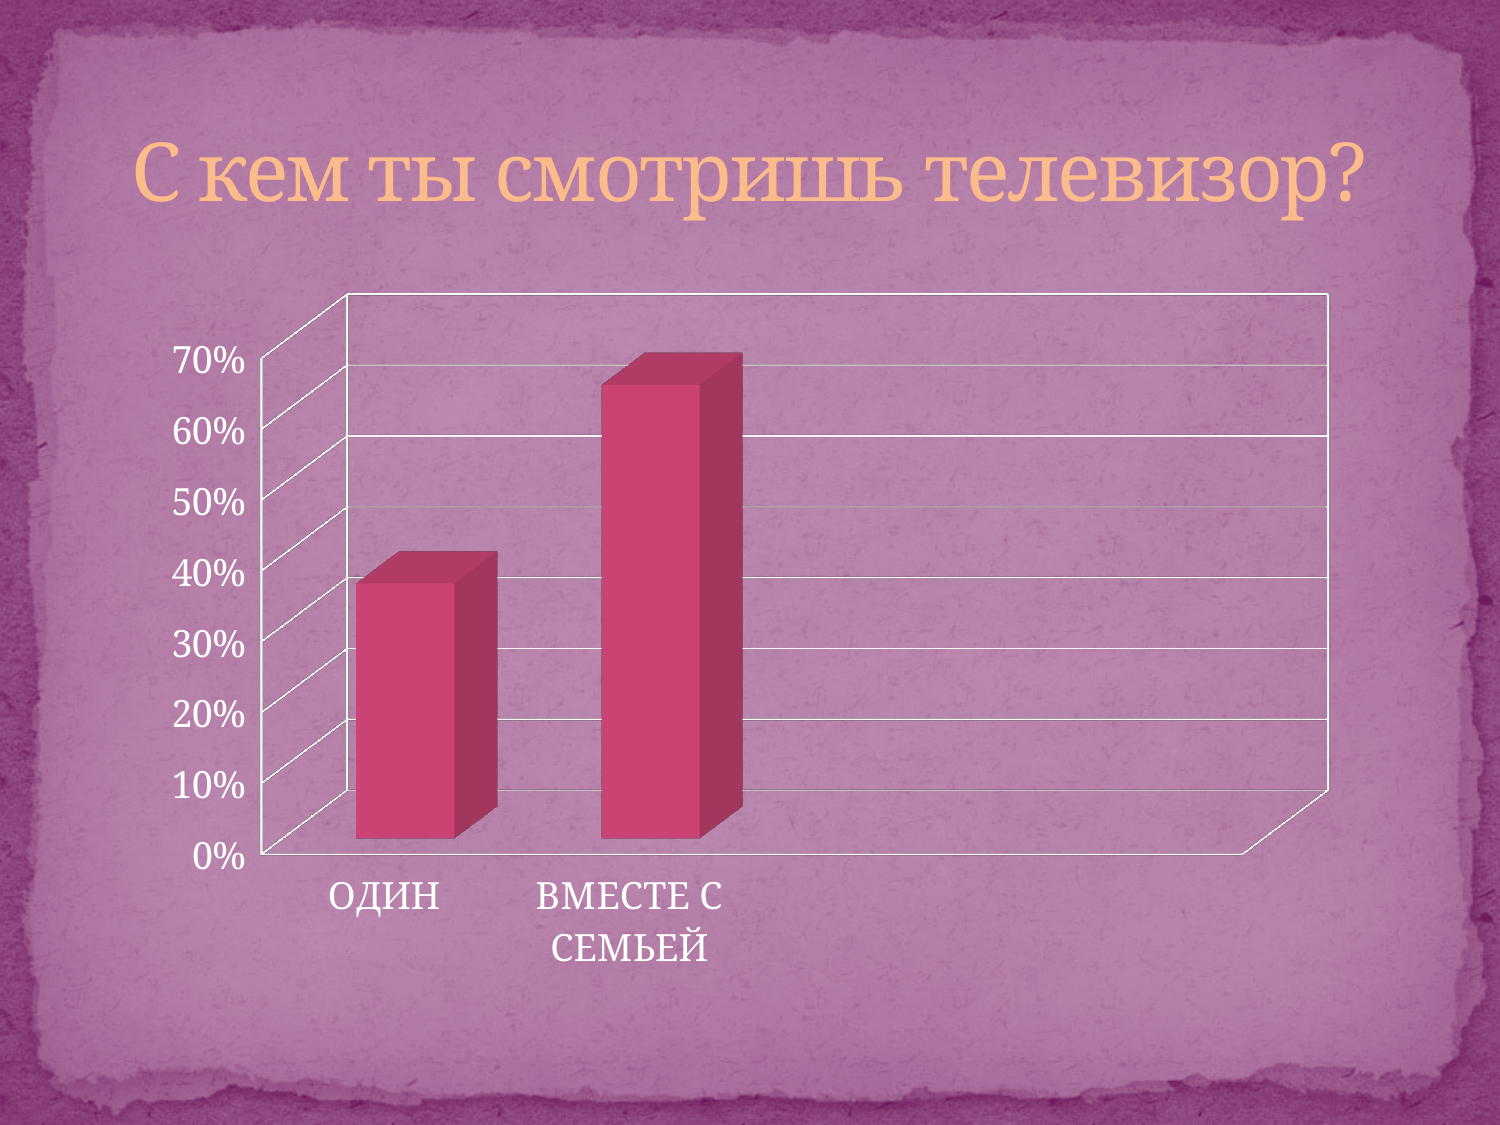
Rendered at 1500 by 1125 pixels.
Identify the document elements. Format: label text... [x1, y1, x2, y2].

title С кем ты смотришь телевизор? [74, 24, 1425, 225]
chart [149, 280, 1354, 987]
